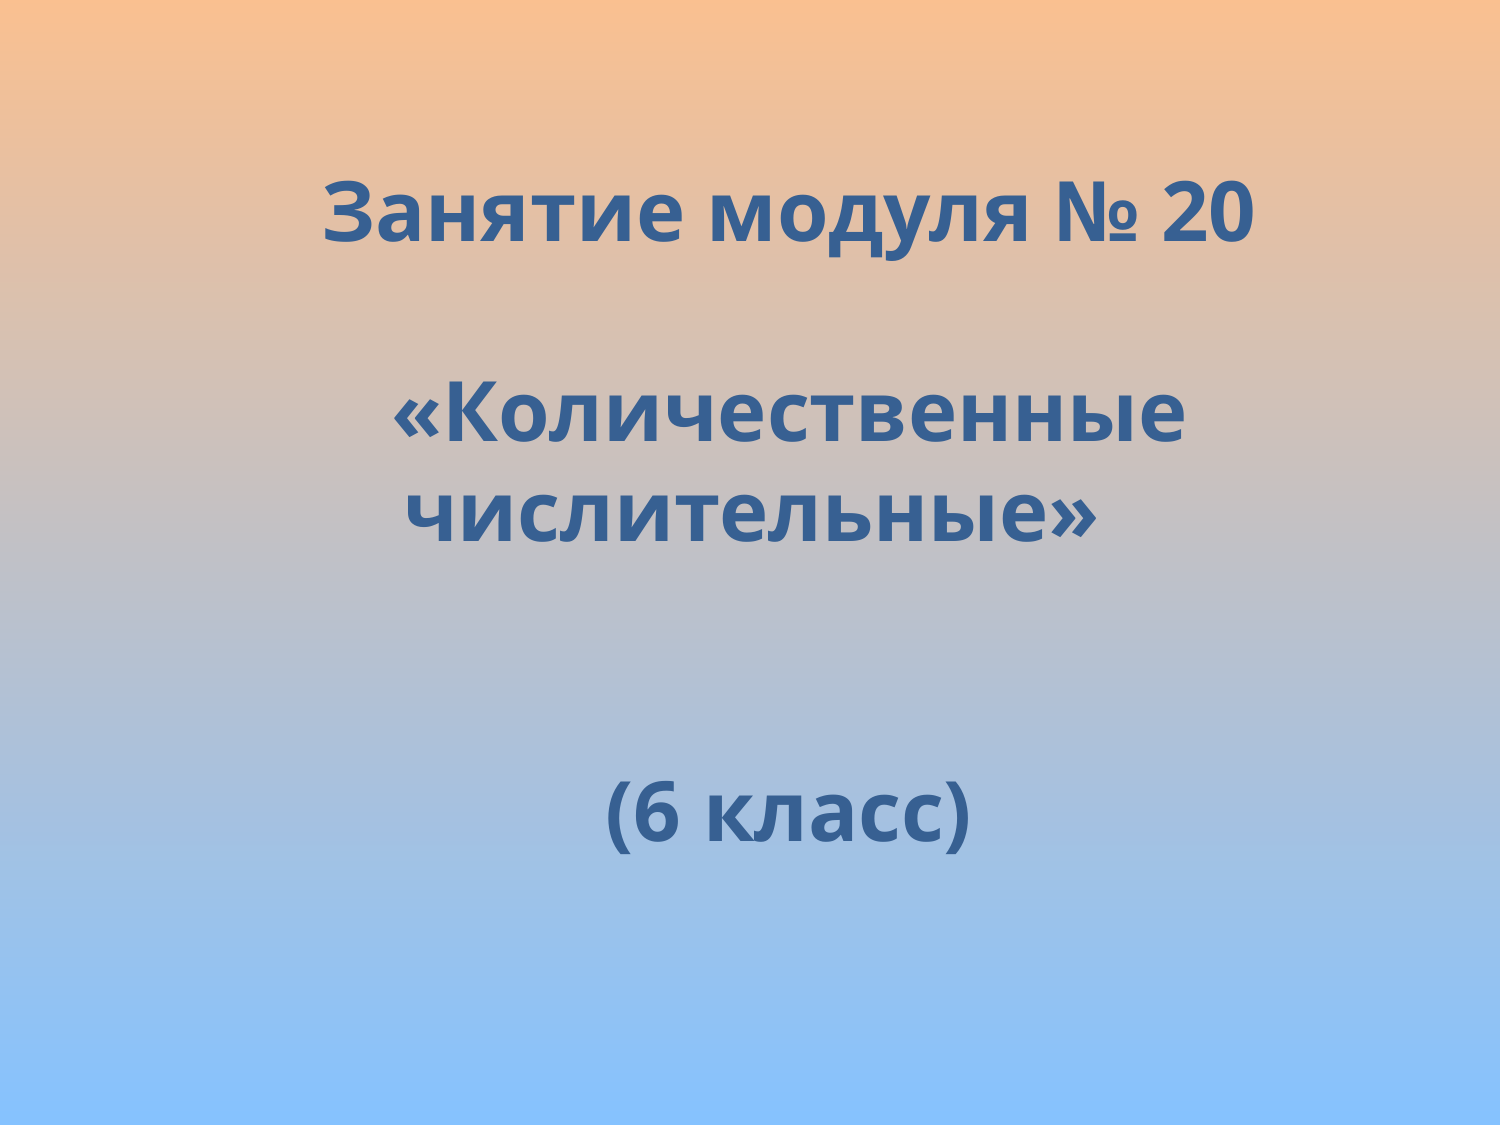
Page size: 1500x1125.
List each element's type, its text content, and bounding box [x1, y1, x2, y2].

text_box Занятие модуля № 20 «Количественные числительные» (6 класс) [3, 150, 1500, 966]
